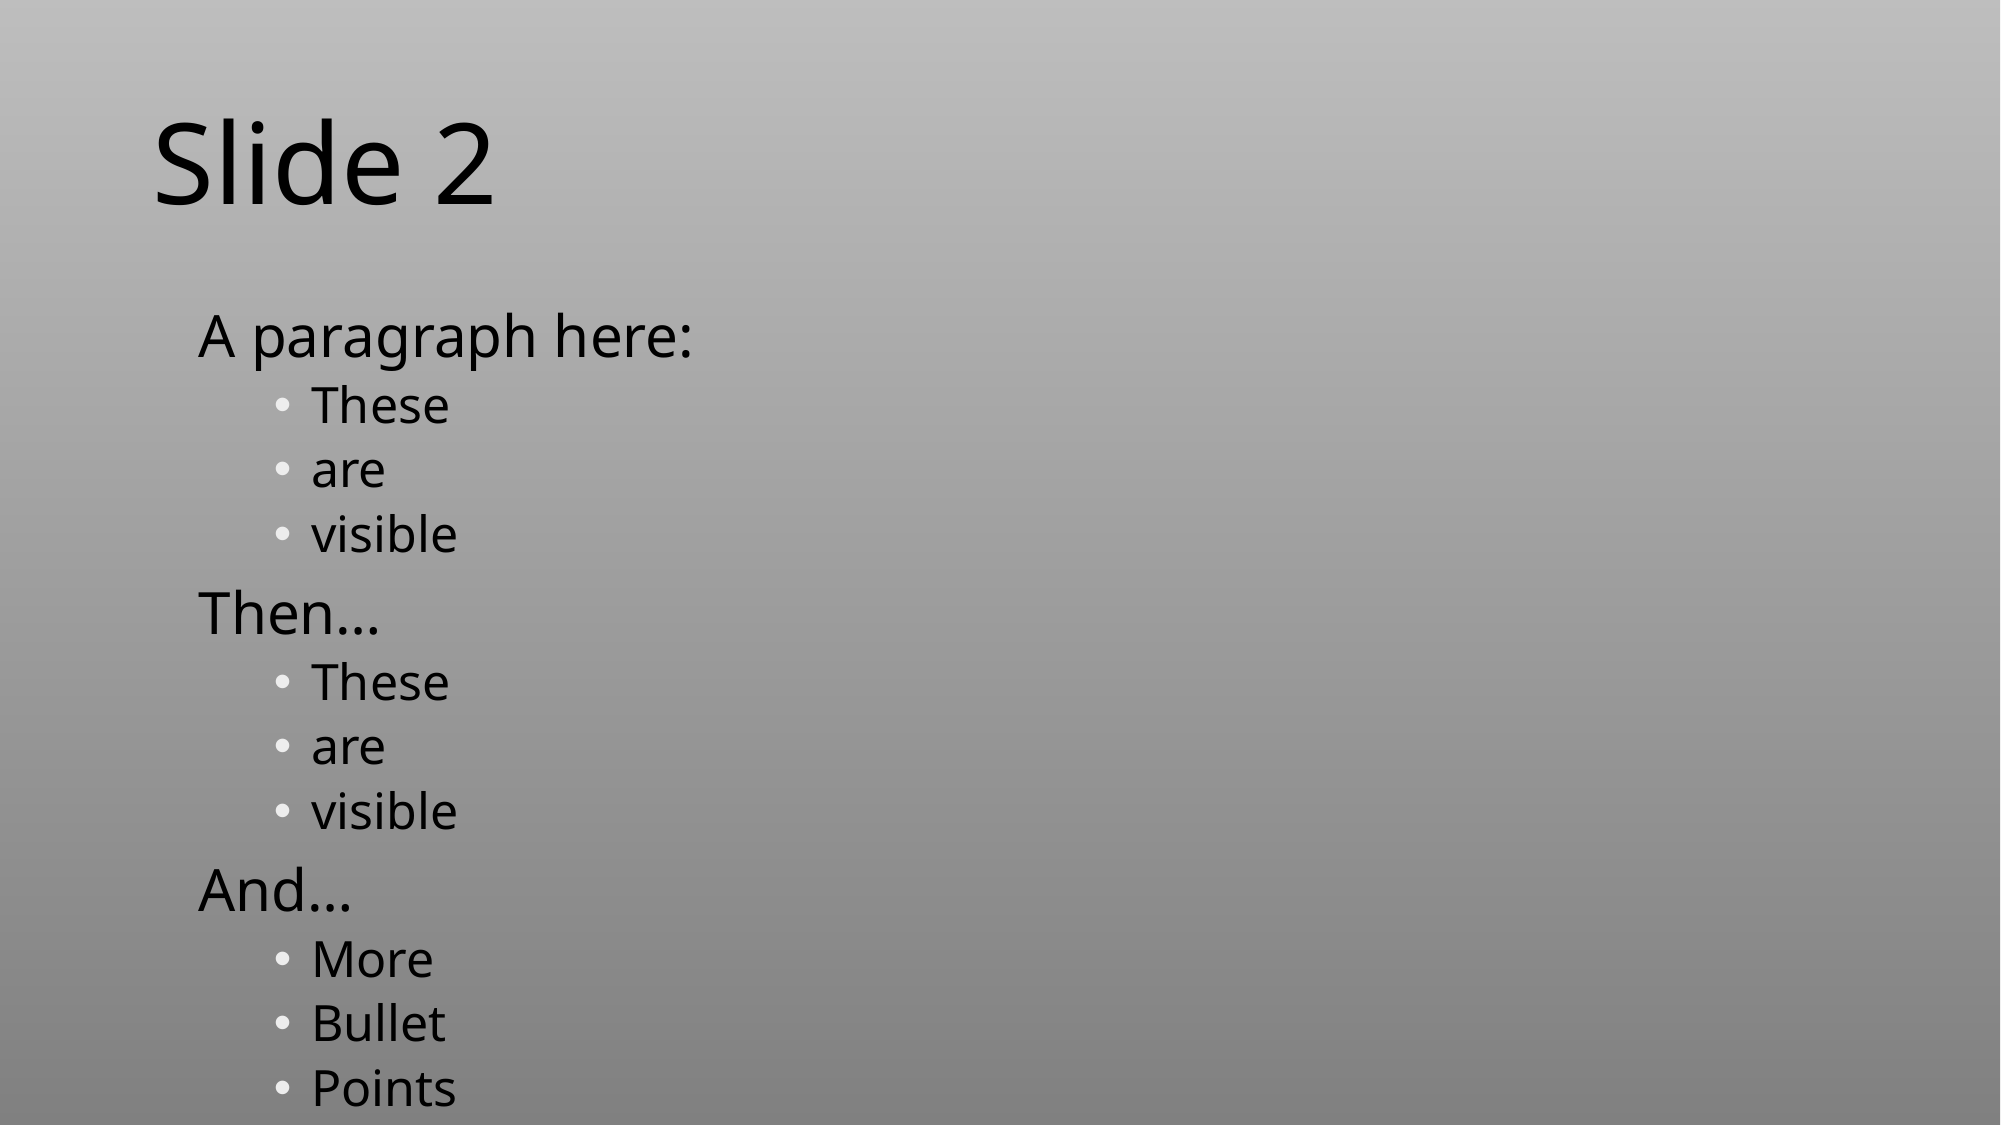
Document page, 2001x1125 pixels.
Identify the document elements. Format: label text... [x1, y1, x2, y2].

title Slide 2 [137, 59, 1863, 278]
list A paragraph here: These are visible Then… These are visible And… More Bullet Points [183, 299, 1863, 1014]
picture [0, 0, 2001, 1125]
